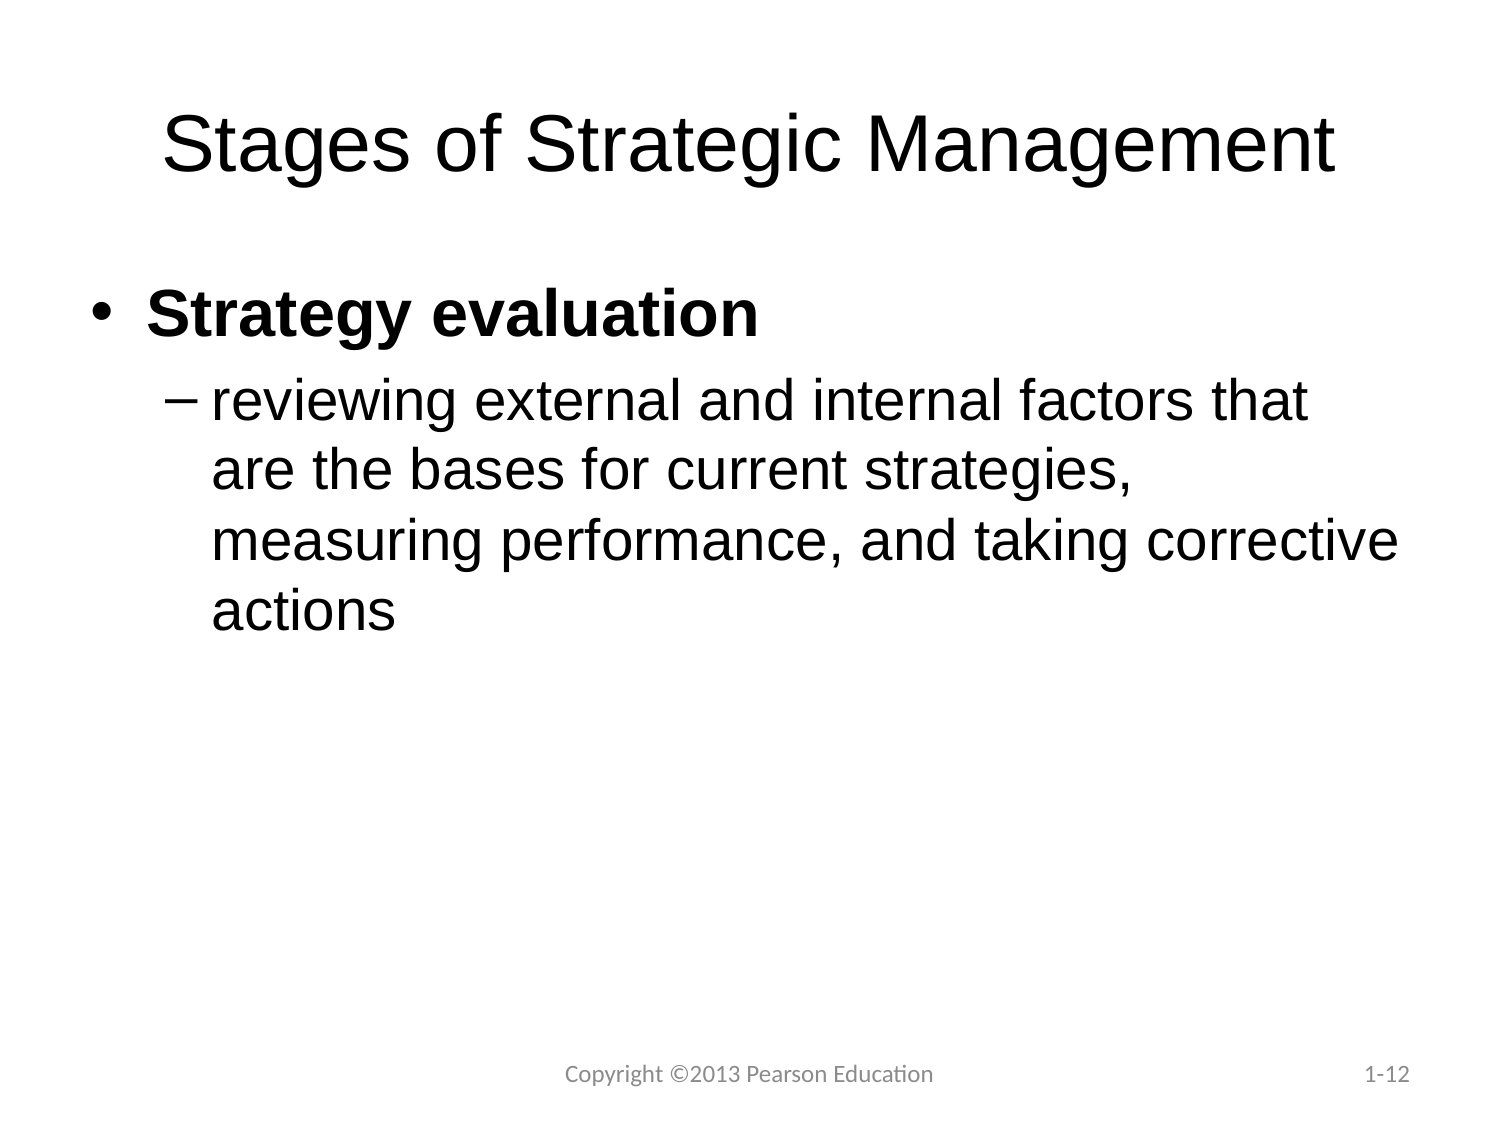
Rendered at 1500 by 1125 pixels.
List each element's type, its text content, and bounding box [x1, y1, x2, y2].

slide_number 1-12 [1074, 1042, 1425, 1103]
footer Copyright ©2013 Pearson Education [512, 1042, 988, 1103]
title Stages of Strategic Management [75, 45, 1425, 233]
list Strategy evaluation reviewing external and internal factors that are the bases for current strategies, measuring performance, and taking corrective actions [75, 262, 1425, 1005]
